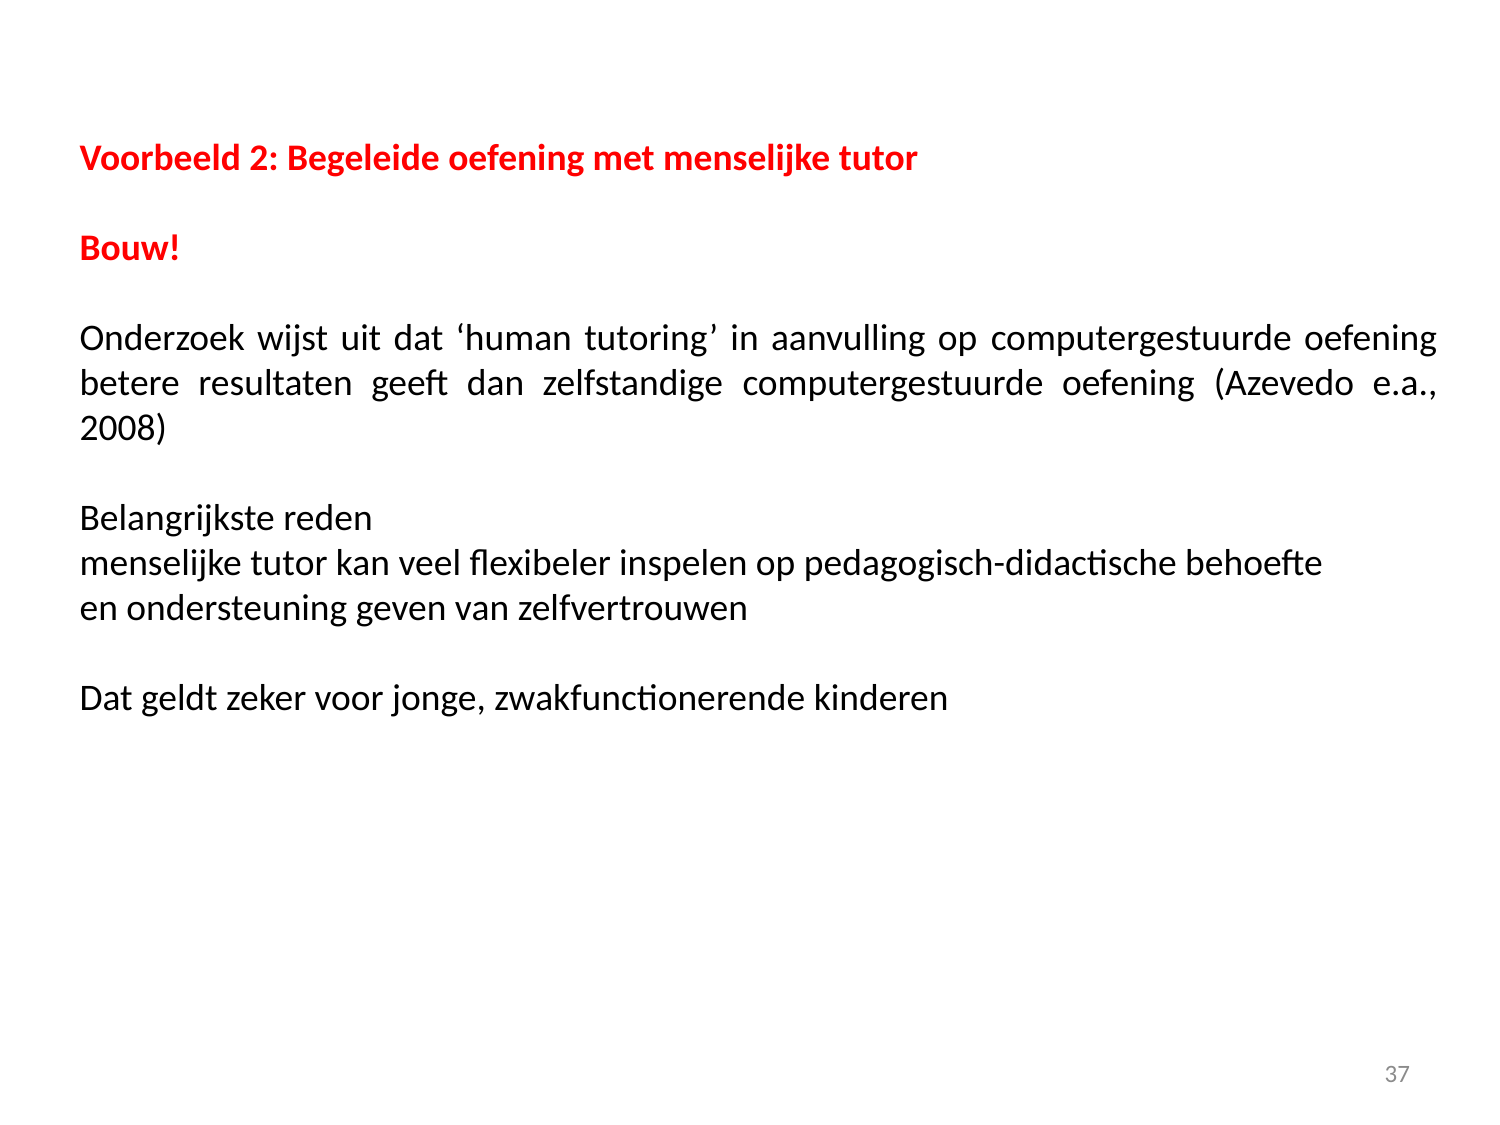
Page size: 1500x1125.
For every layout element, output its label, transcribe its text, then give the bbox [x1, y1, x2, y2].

text_box Voorbeeld 2: Begeleide oefening met menselijke tutor Bouw! Onderzoek wijst uit dat ‘human tutoring’ in aanvulling op computergestuurde oefening betere resultaten geeft dan zelfstandige computergestuurde oefening (Azevedo e.a., 2008) Belangrijkste reden menselijke tutor kan veel flexibeler inspelen op pedagogisch-didactische behoefte en ondersteuning geven van zelfvertrouwen Dat geldt zeker voor jonge, zwakfunctionerende kinderen [64, 125, 1453, 726]
slide_number 37 [1074, 1042, 1425, 1103]
